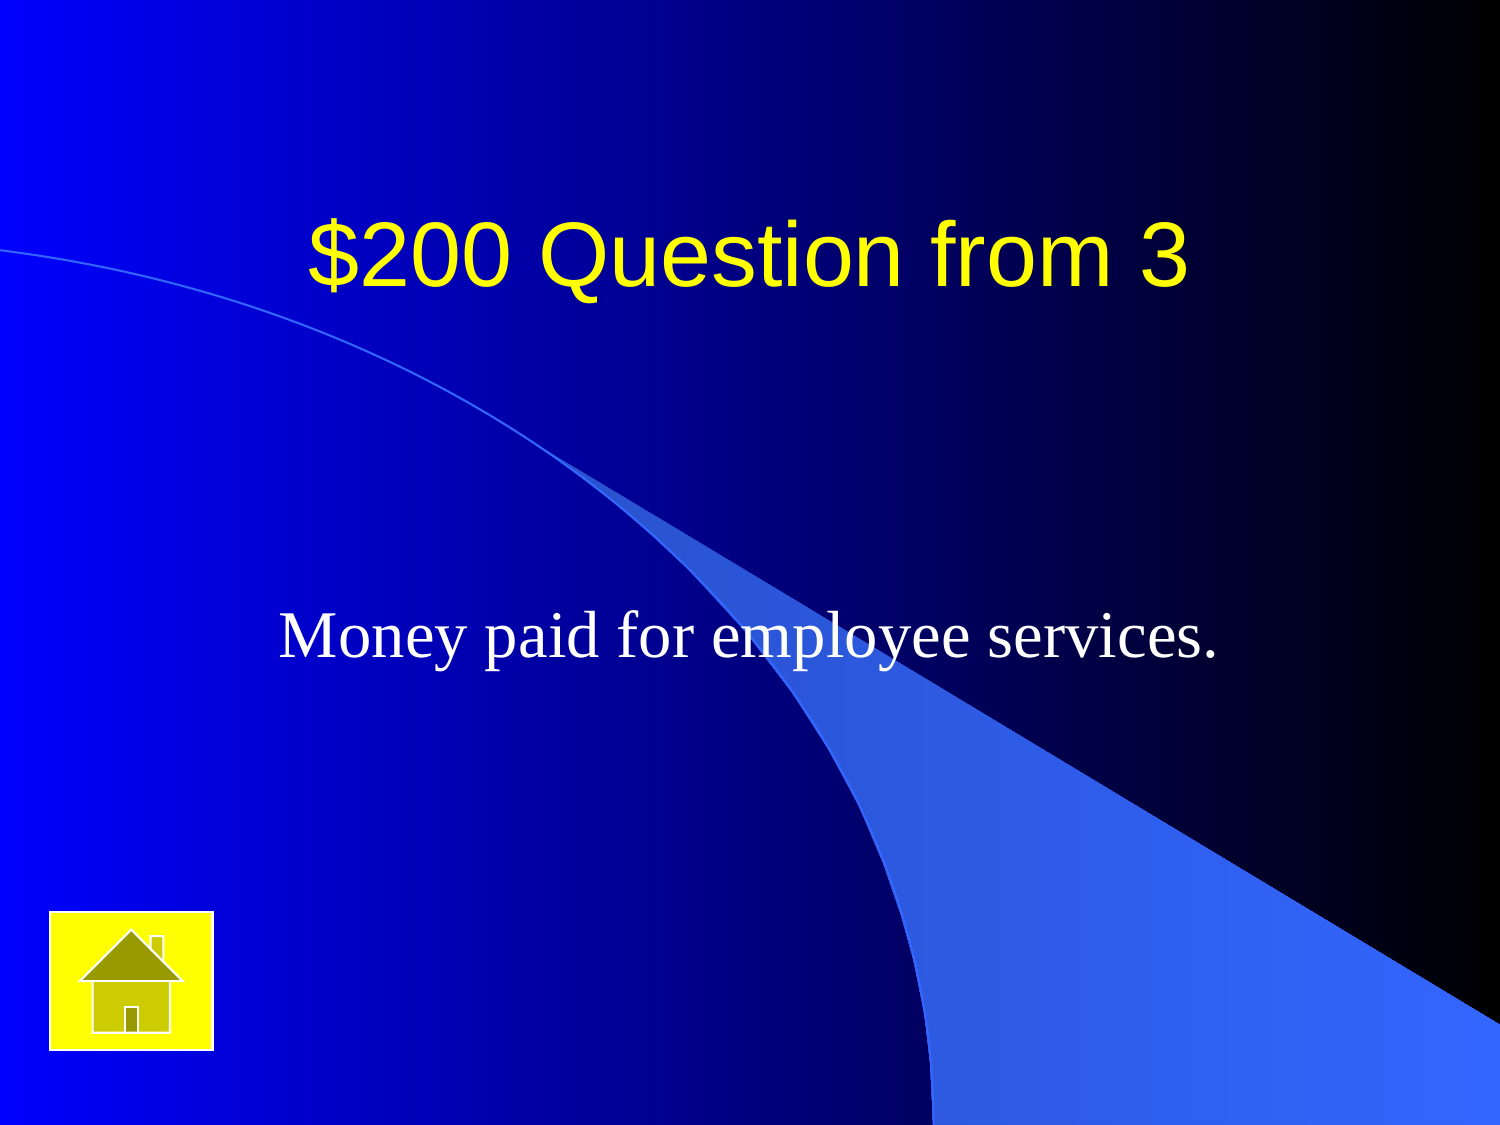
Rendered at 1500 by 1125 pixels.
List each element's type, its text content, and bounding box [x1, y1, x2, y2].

subtitle Money paid for employee services. [224, 487, 1276, 776]
title $200 Question from 3 [112, 124, 1388, 313]
